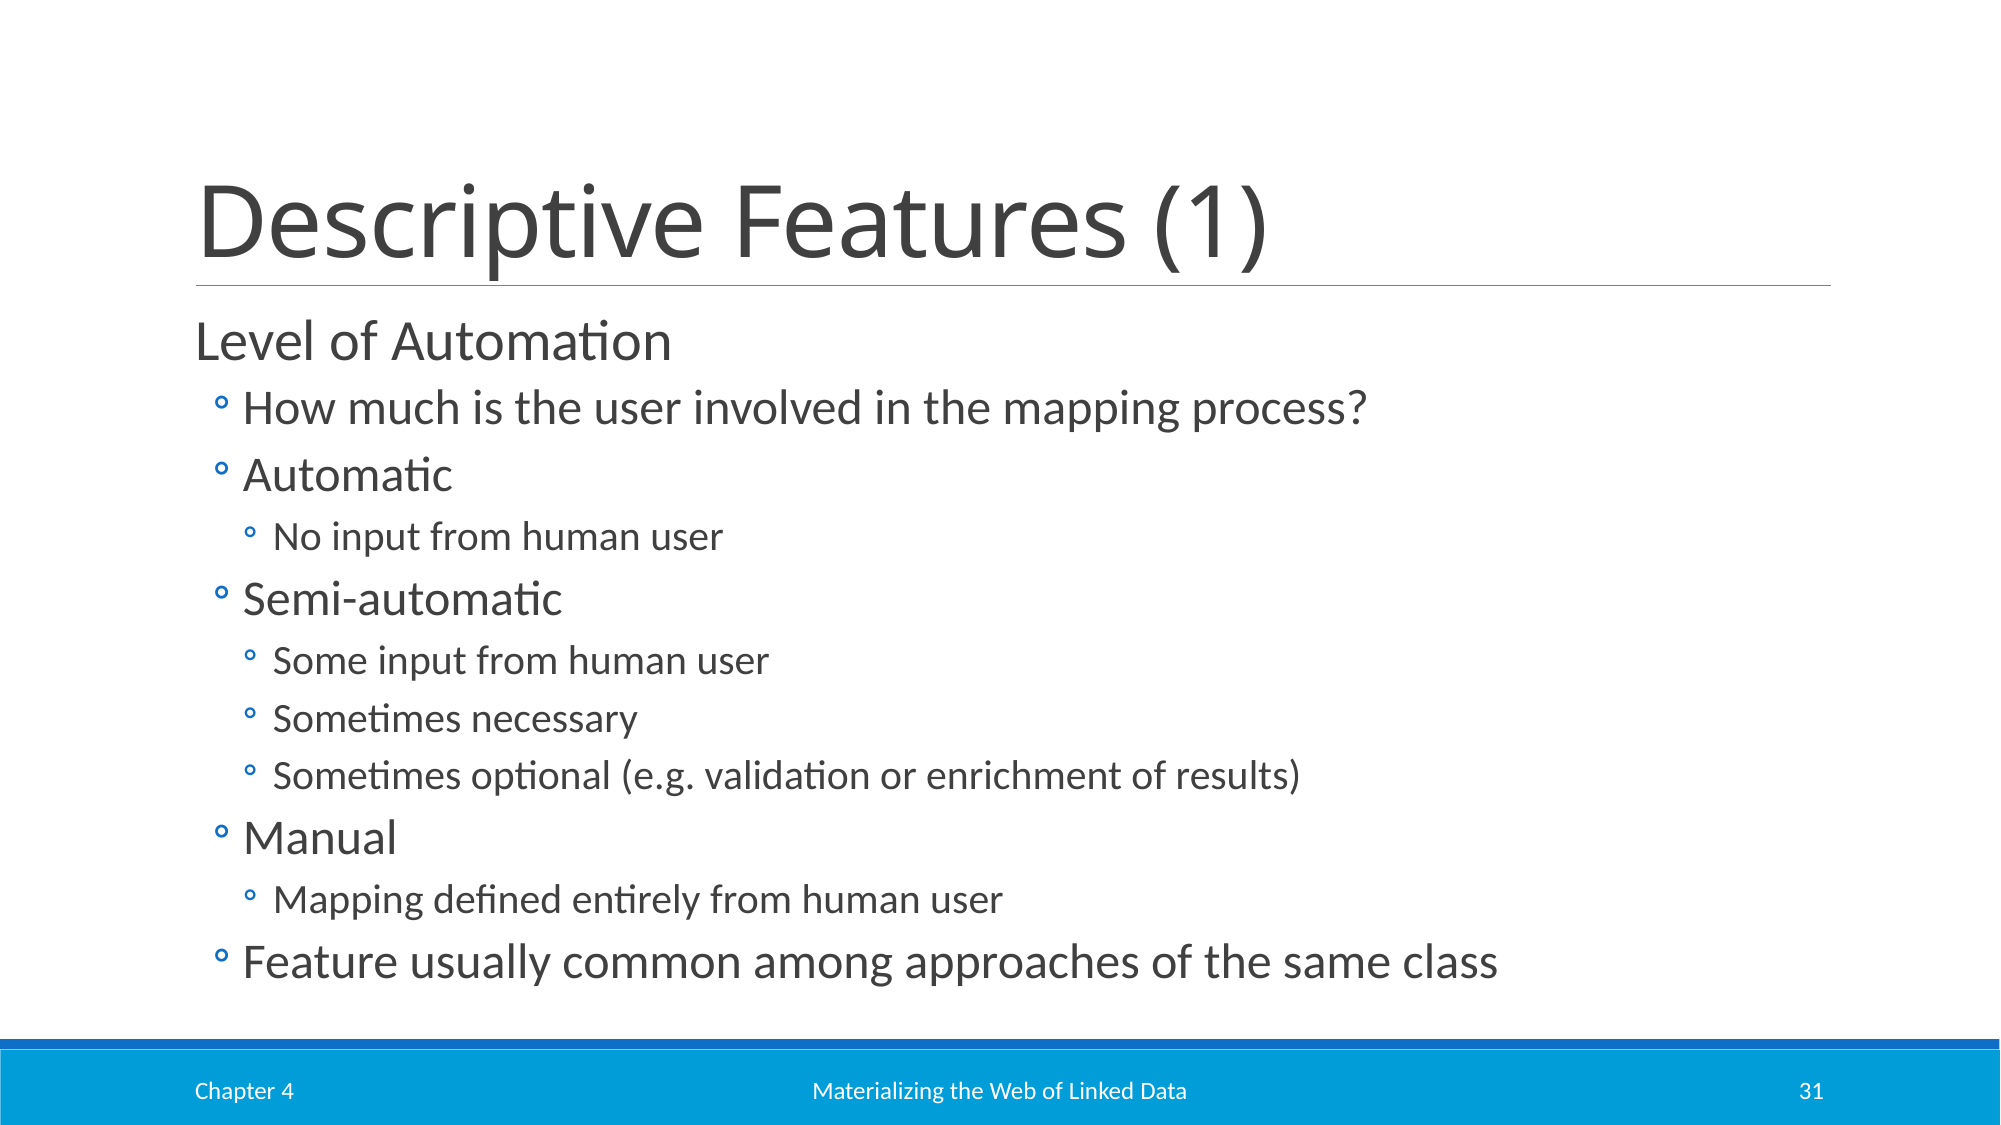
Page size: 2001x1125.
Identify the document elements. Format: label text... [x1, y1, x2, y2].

footer Materializing the Web of Linked Data [604, 1059, 1396, 1120]
slide_number Chapter 4 [180, 1059, 586, 1120]
list Level of Automation How much is the user involved in the mapping process? Automatic No input from human user Semi-automatic Some input from human user Sometimes necessary Sometimes optional (e.g. validation or enrichment of results) Manual Mapping defined entirely from human user Feature usually common among approaches of the same class [180, 302, 1830, 963]
slide_number 31 [1624, 1059, 1840, 1120]
title Descriptive Features (1) [180, 47, 1830, 285]
